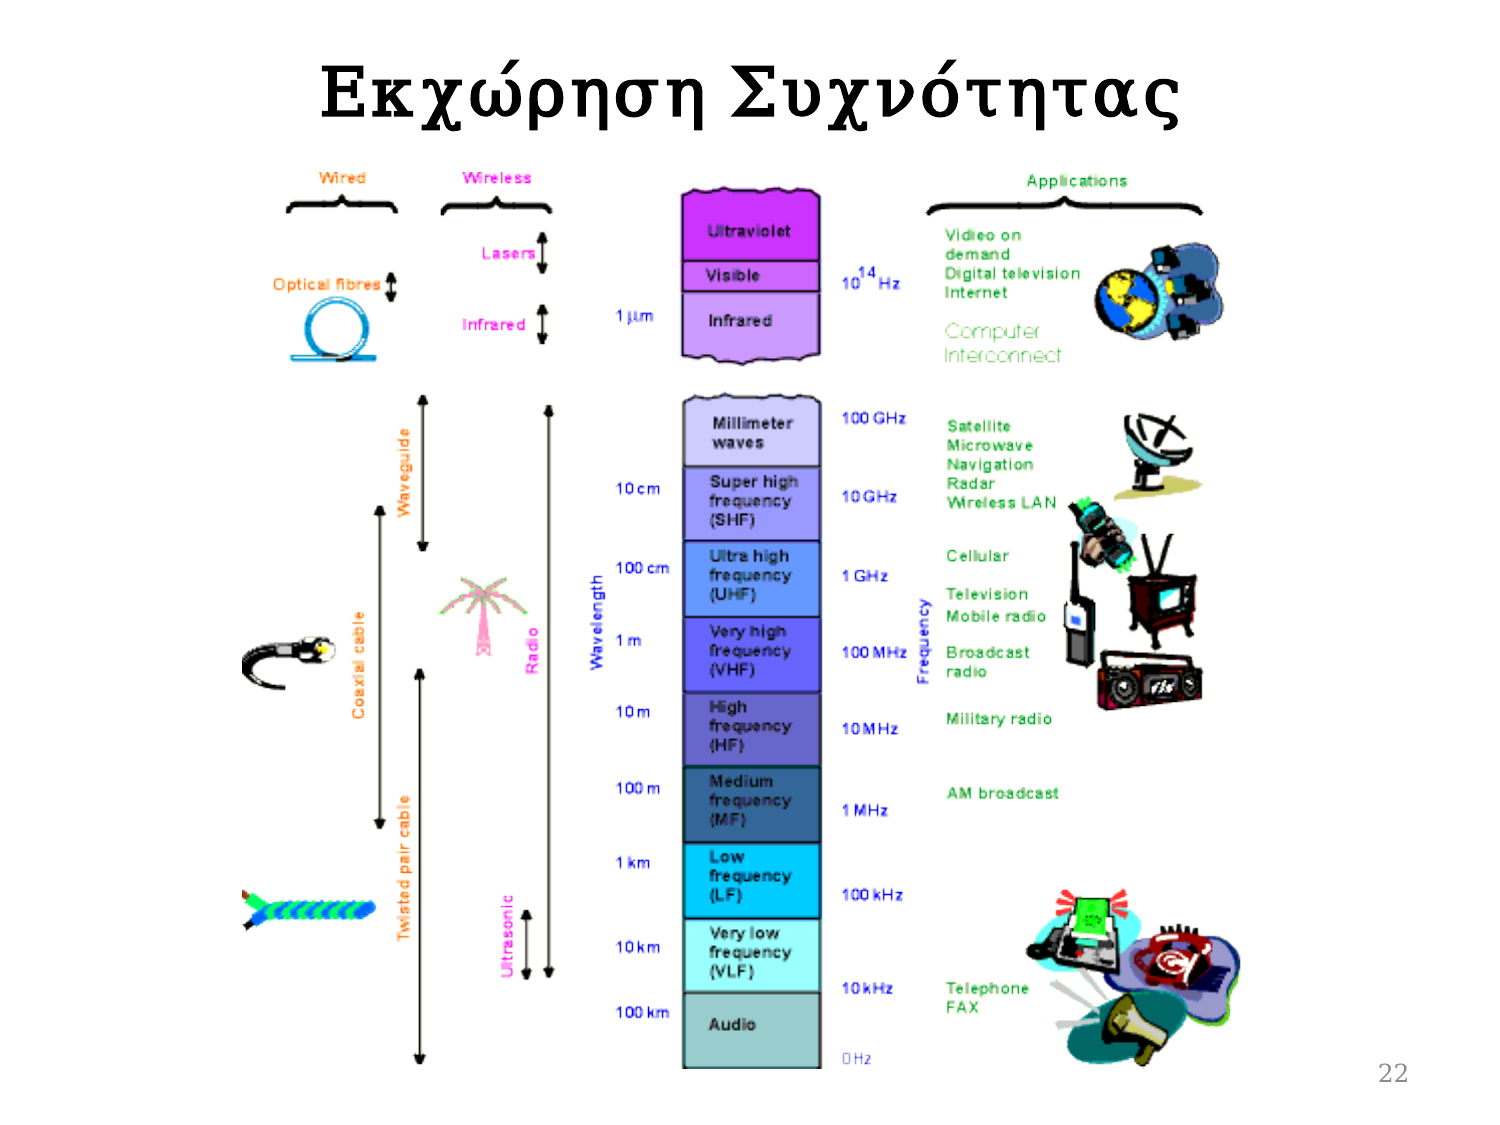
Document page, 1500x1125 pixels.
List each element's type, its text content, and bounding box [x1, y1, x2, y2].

title Εκχώρηση Συχνότητας [75, 19, 1425, 159]
picture [241, 172, 1247, 1069]
slide_number 22 [1222, 1042, 1425, 1103]
